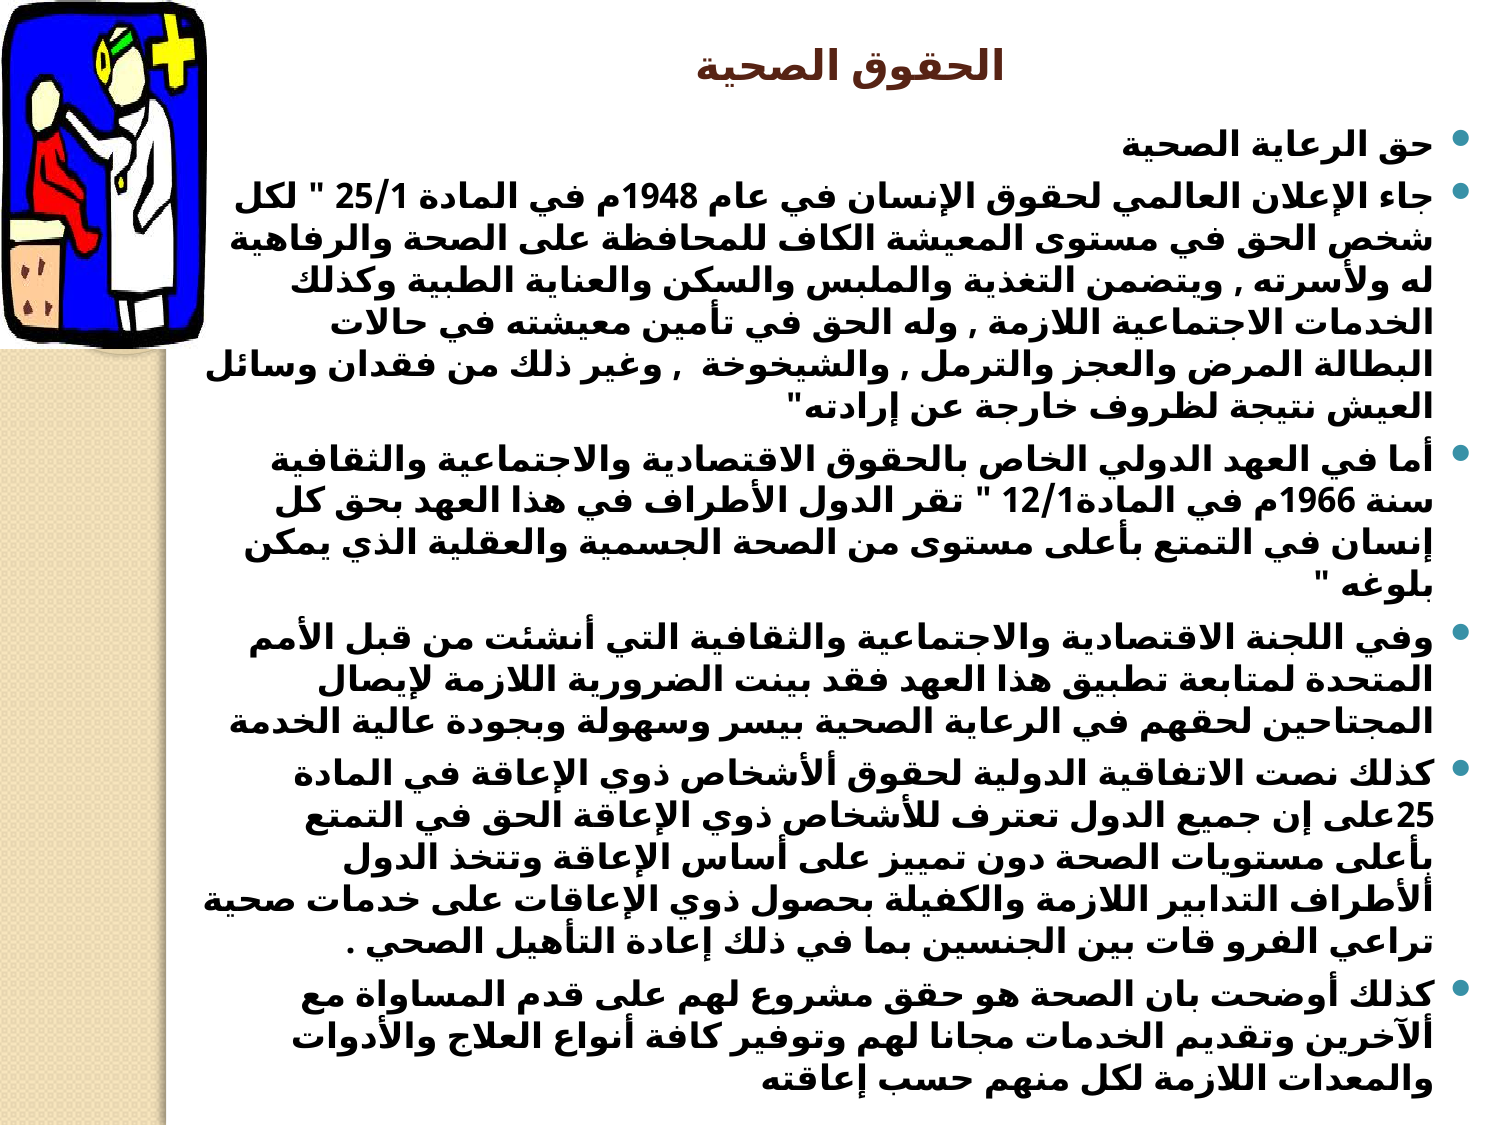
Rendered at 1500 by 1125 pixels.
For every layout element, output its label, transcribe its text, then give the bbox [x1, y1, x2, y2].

title الحقوق الصحية [230, 30, 1461, 113]
list حق الرعاية الصحية جاء الإعلان العالمي لحقوق الإنسان في عام 1948م في المادة 25/1 " لكل شخص الحق في مستوى المعيشة الكاف للمحافظة على الصحة والرفاهية له ولأسرته , ويتضمن التغذية والملبس والسكن والعناية الطبية وكذلك الخدمات الاجتماعية اللازمة , وله الحق في تأمين معيشته في حالات البطالة المرض والعجز والترمل , والشيخوخة , وغير ذلك من فقدان وسائل العيش نتيجة لظروف خارجة عن إرادته" أما في العهد الدولي الخاص بالحقوق الاقتصادية والاجتماعية والثقافية سنة 1966م في المادة12/1 " تقر الدول الأطراف في هذا العهد بحق كل إنسان في التمتع بأعلى مستوى من الصحة الجسمية والعقلية الذي يمكن بلوغه " وفي اللجنة الاقتصادية والاجتماعية والثقافية التي أنشئت من قبل الأمم المتحدة لمتابعة تطبيق هذا العهد فقد بينت الضرورية اللازمة لإيصال المجتاحين لحقهم في الرعاية الصحية بيسر وسهولة وبجودة عالية الخدمة كذلك نصت الاتفاقية الدولية لحقوق ألأشخاص ذوي الإعاقة في المادة 25على إن جميع الدول تعترف للأشخاص ذوي الإعاقة الحق في التمتع بأعلى مستويات الصحة دون تمييز على أساس الإعاقة وتتخذ الدول ألأطراف التدابير اللازمة والكفيلة بحصول ذوي الإعاقات على خدمات صحية تراعي الفرو قات بين الجنسين بما في ذلك إعادة التأهيل الصحي . كذلك أوضحت بان الصحة هو حقق مشروع لهم على قدم المساواة مع ألآخرين وتقديم الخدمات مجانا لهم وتوفير كافة أنواع العلاج والأدوات والمعدات اللازمة لكل منهم حسب إعاقته [187, 113, 1500, 1125]
picture [0, 0, 207, 349]
